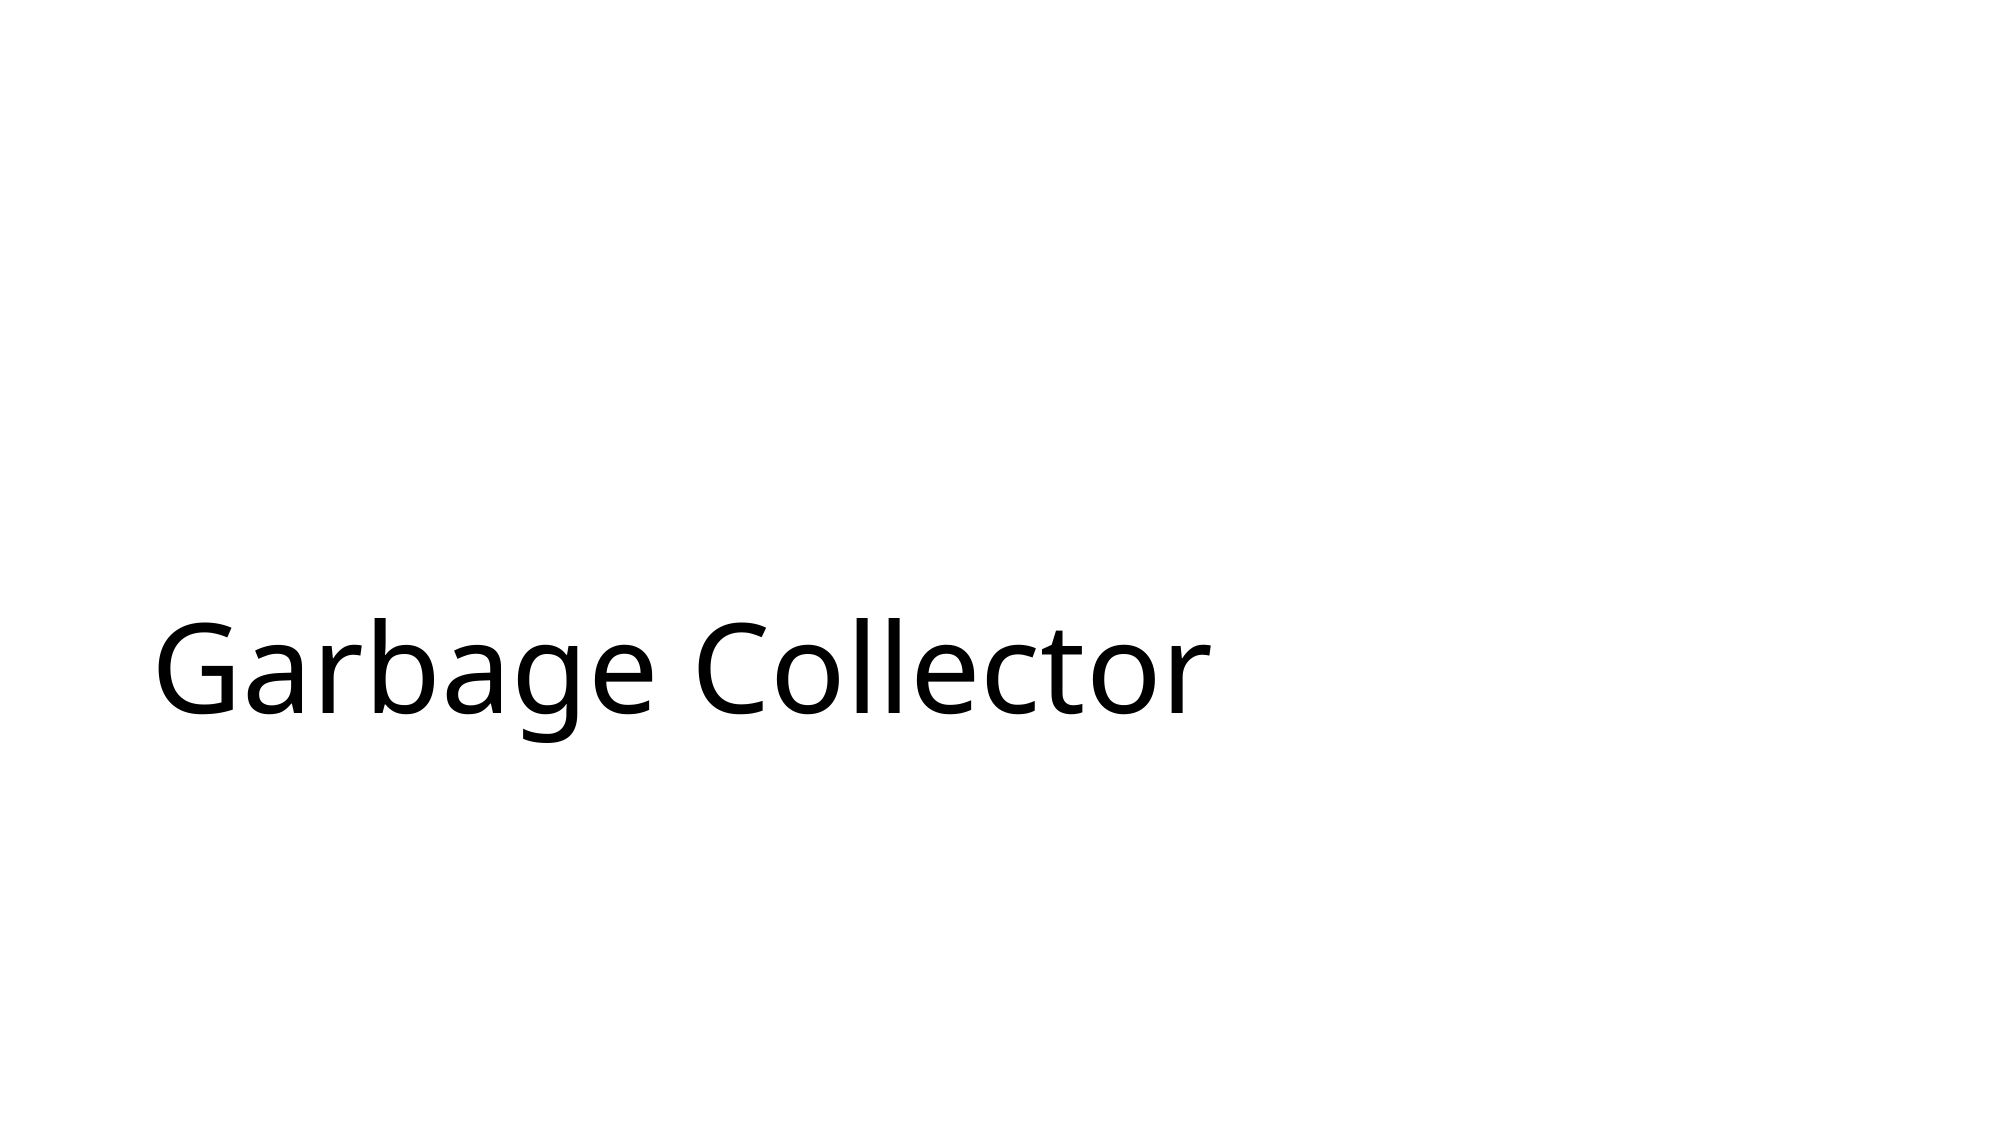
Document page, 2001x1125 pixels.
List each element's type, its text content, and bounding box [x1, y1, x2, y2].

title Garbage Collector [136, 280, 1862, 749]
